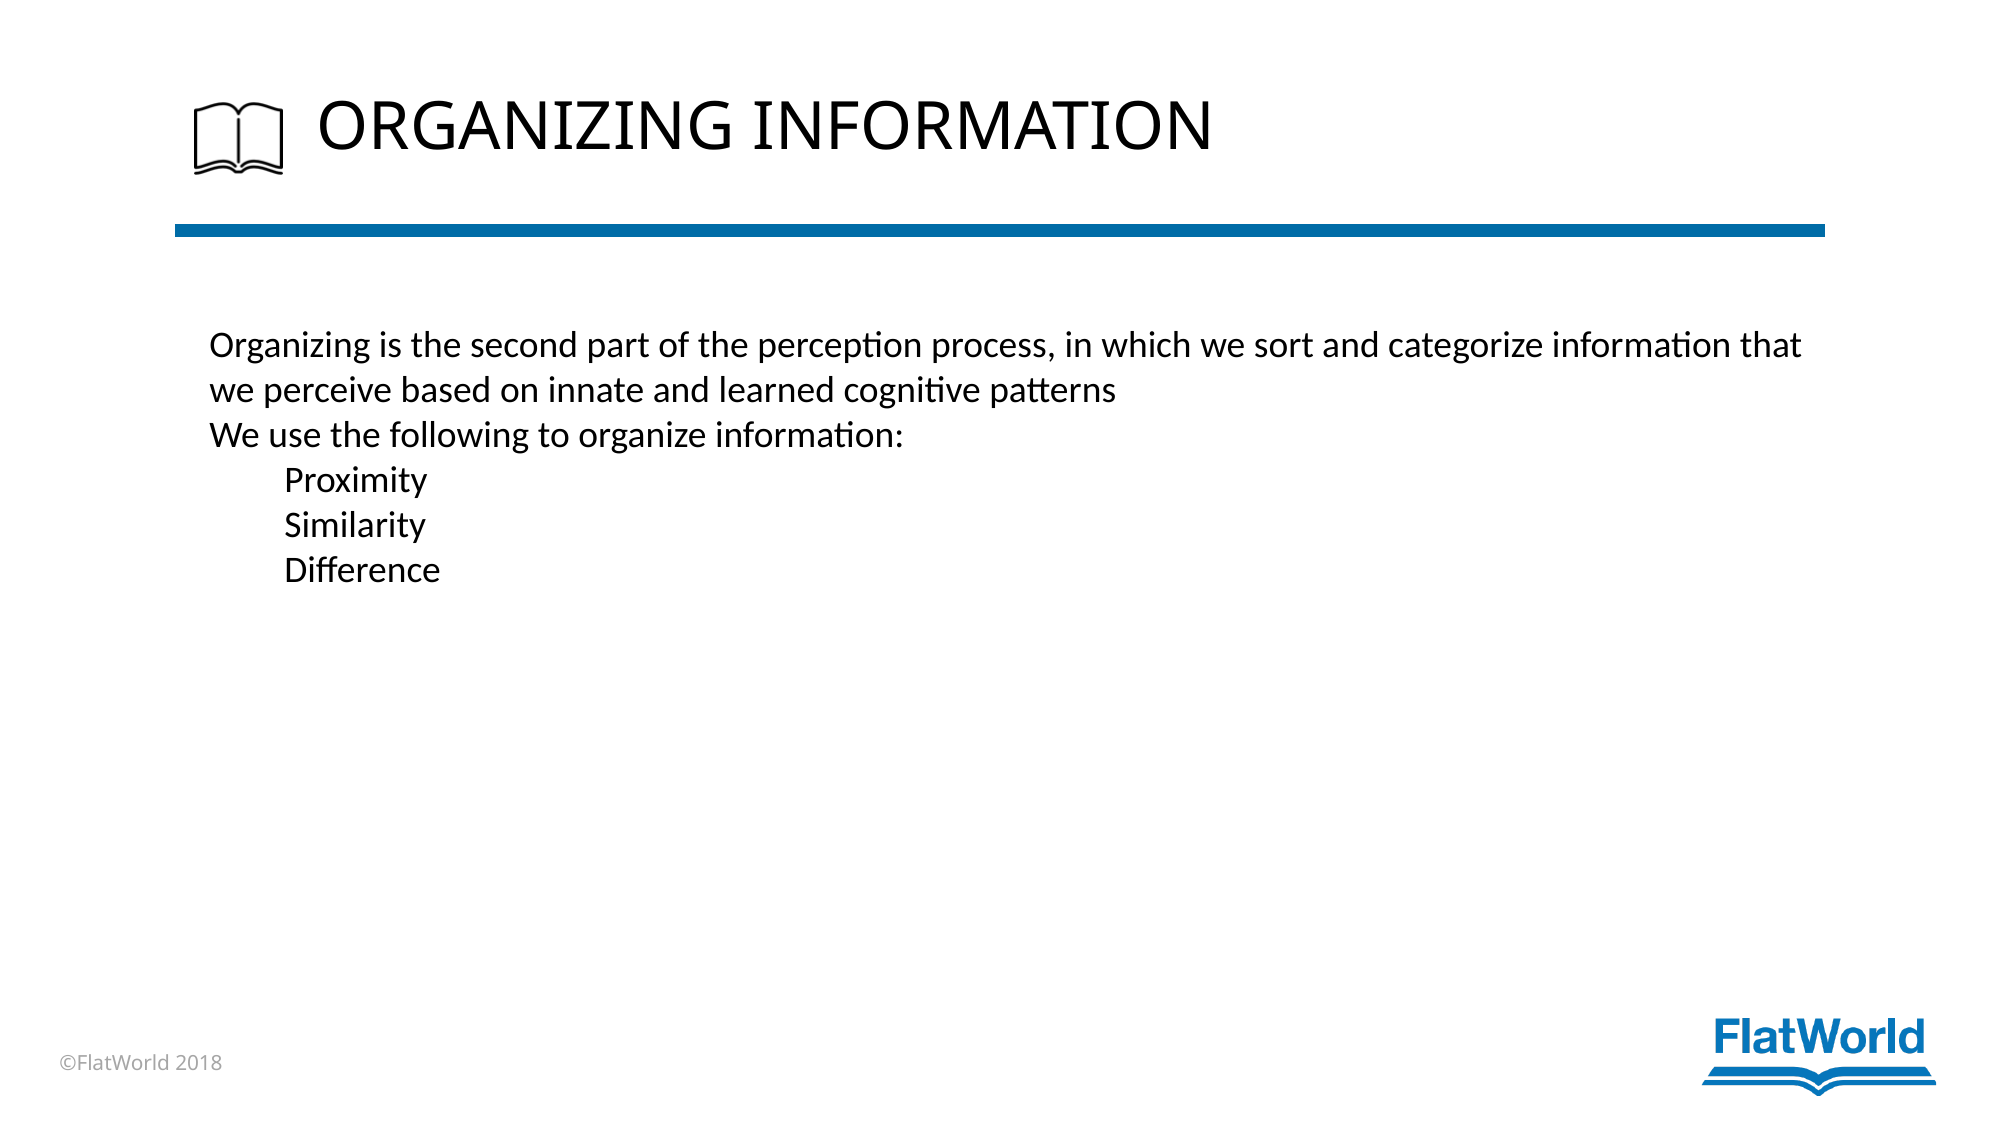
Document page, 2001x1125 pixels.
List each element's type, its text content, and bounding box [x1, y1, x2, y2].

title ORGANIZING INFORMATION [301, 75, 1787, 190]
subtitle Organizing is the second part of the perception process, in which we sort and categorize information that we perceive based on innate and learned cognitive patterns We use the following to organize information: Proximity Similarity Difference [194, 312, 1825, 839]
picture [194, 94, 283, 183]
